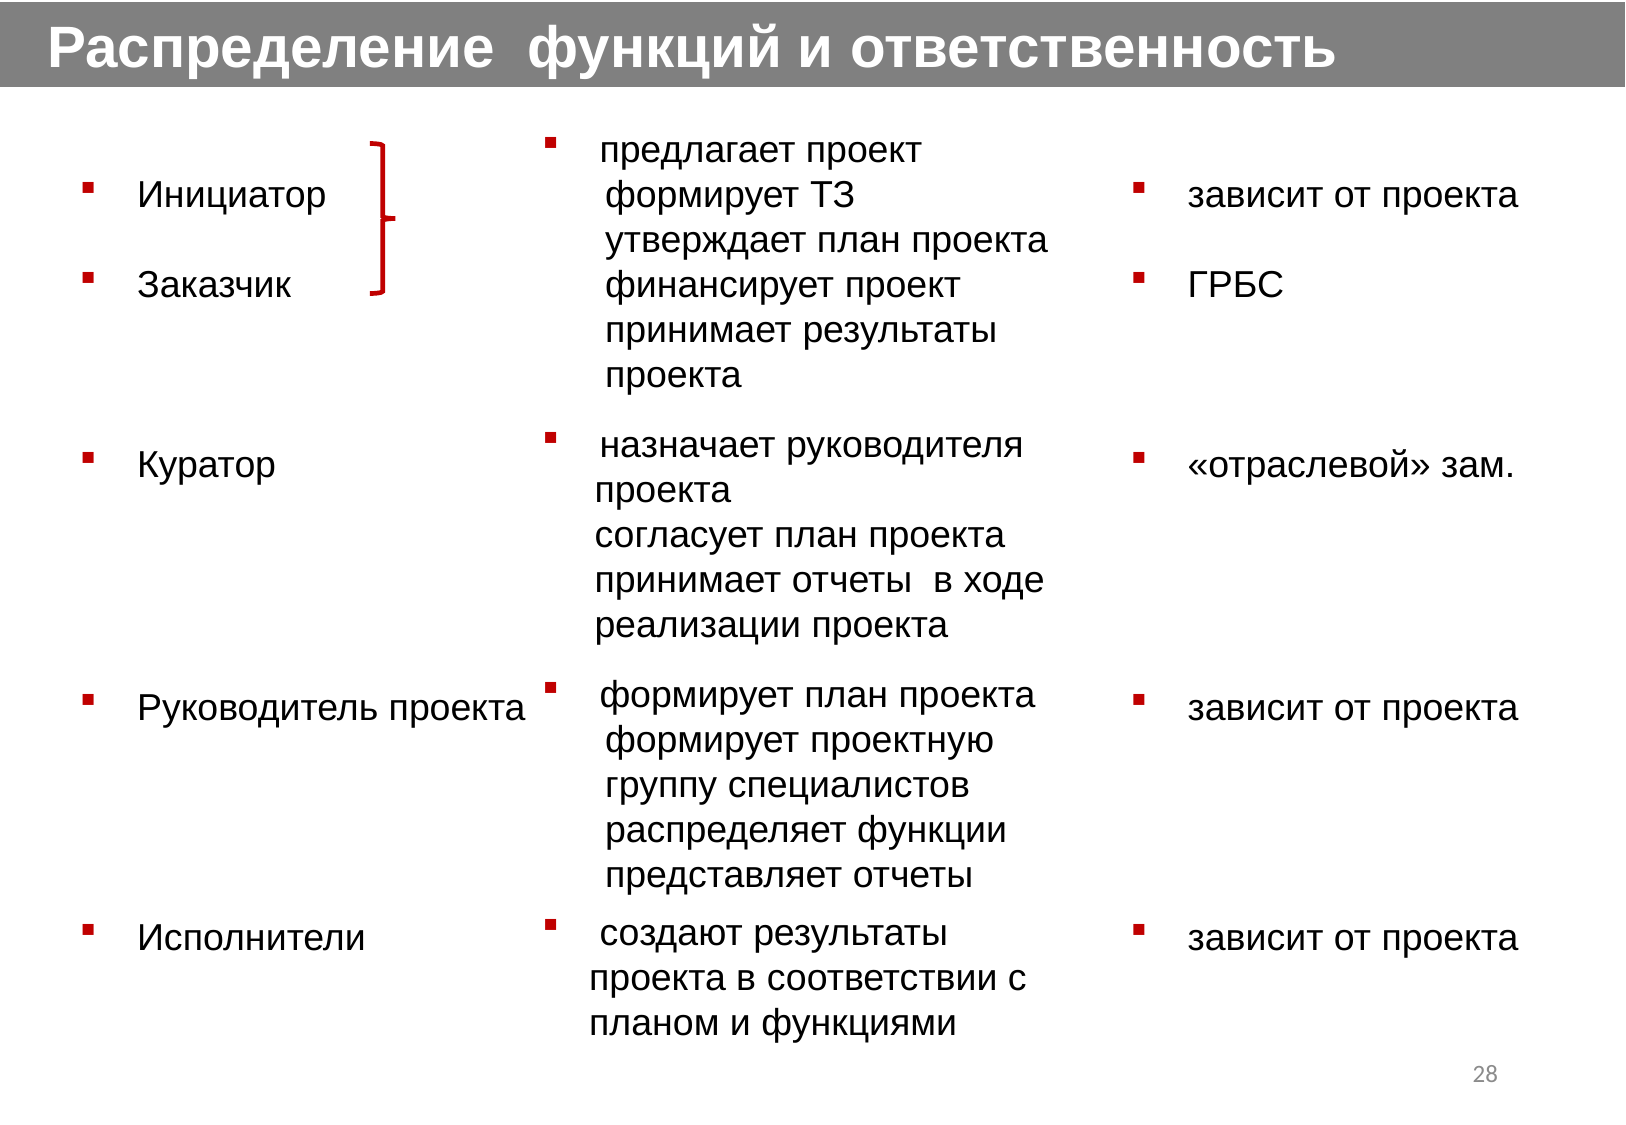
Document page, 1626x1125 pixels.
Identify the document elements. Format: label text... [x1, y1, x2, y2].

text_box [369, 142, 396, 295]
text_box Инициатор Заказчик Куратор Руководитель проекта Исполнители [64, 117, 527, 965]
text_box Распределение функций и ответственность [0, 2, 1625, 87]
text_box зависит от проекта ГРБС «отраслевой» зам. зависит от проекта зависит от проекта [1115, 117, 1625, 965]
slide_number 28 [1147, 1042, 1514, 1103]
text_box предлагает проект формирует ТЗ утверждает план проекта финансирует проект принимает результаты проекта назначает руководителя проекта согласует план проекта принимает отчеты в ходе реализации проекта формирует план проекта формирует проектную группу специалистов распределяет функции представляет отчеты создают результаты проекта в соответствии с планом и функциями [527, 117, 1129, 1050]
